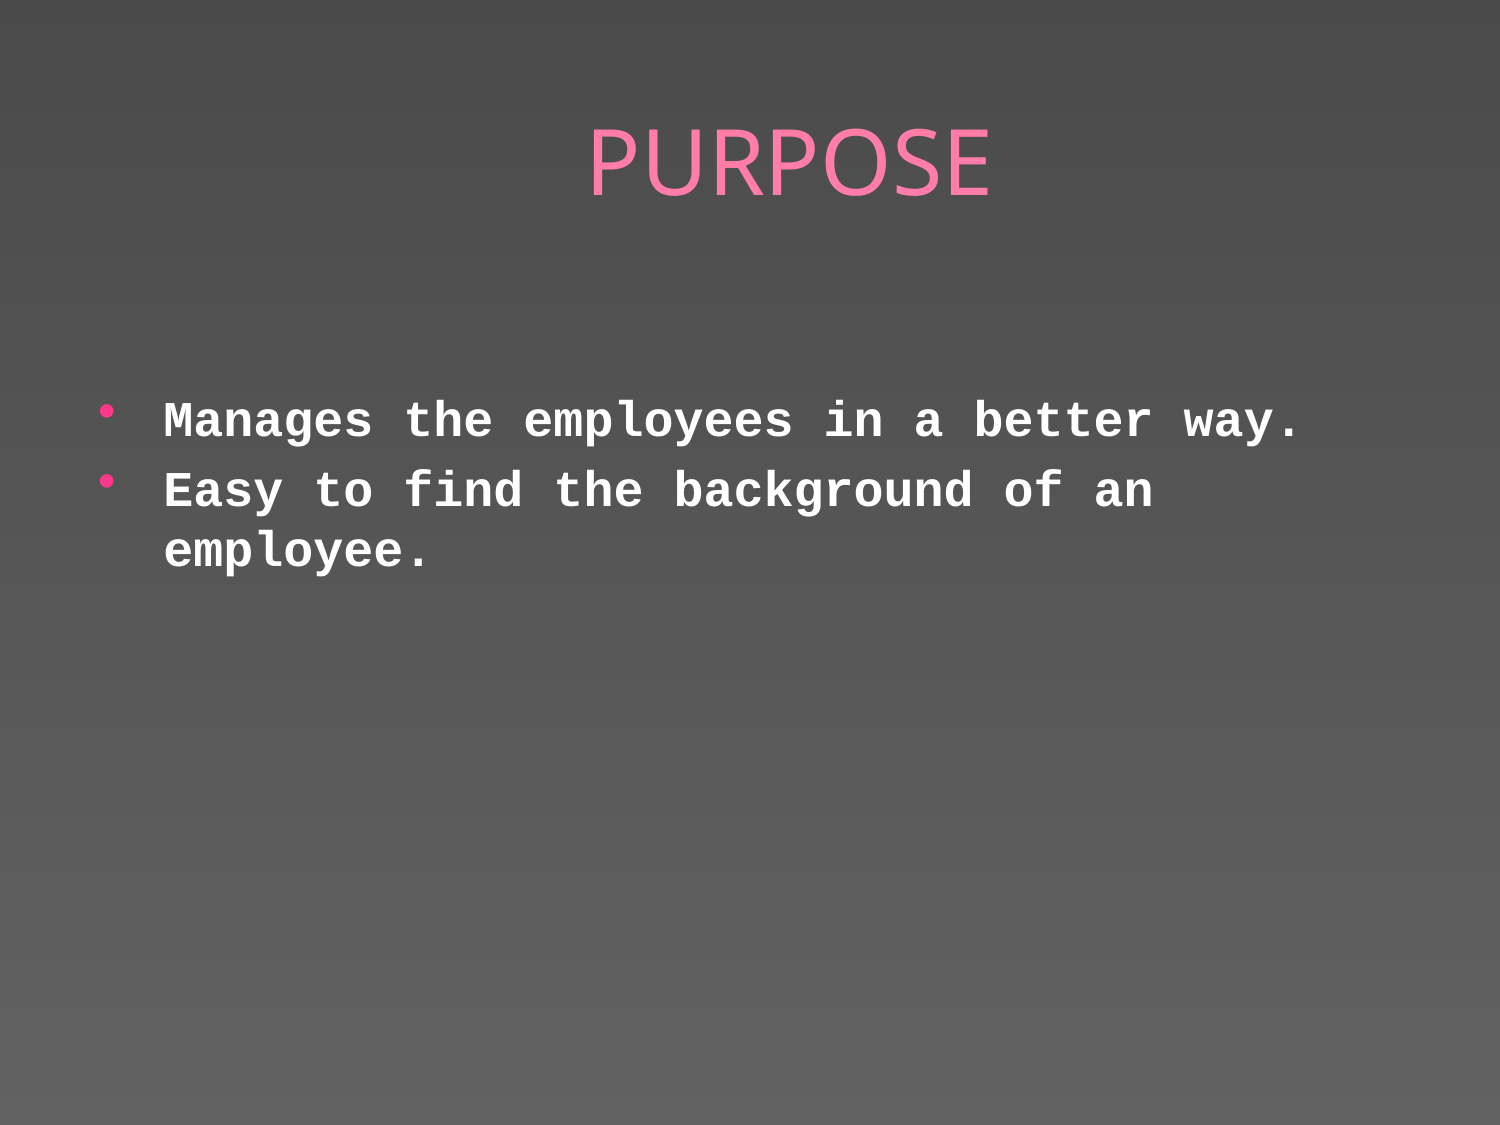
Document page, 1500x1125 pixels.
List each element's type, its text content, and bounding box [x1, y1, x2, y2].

list Manages the employees in a better way. Easy to find the background of an employee. [75, 308, 1425, 1059]
title PURPOSE [75, 43, 1425, 274]
